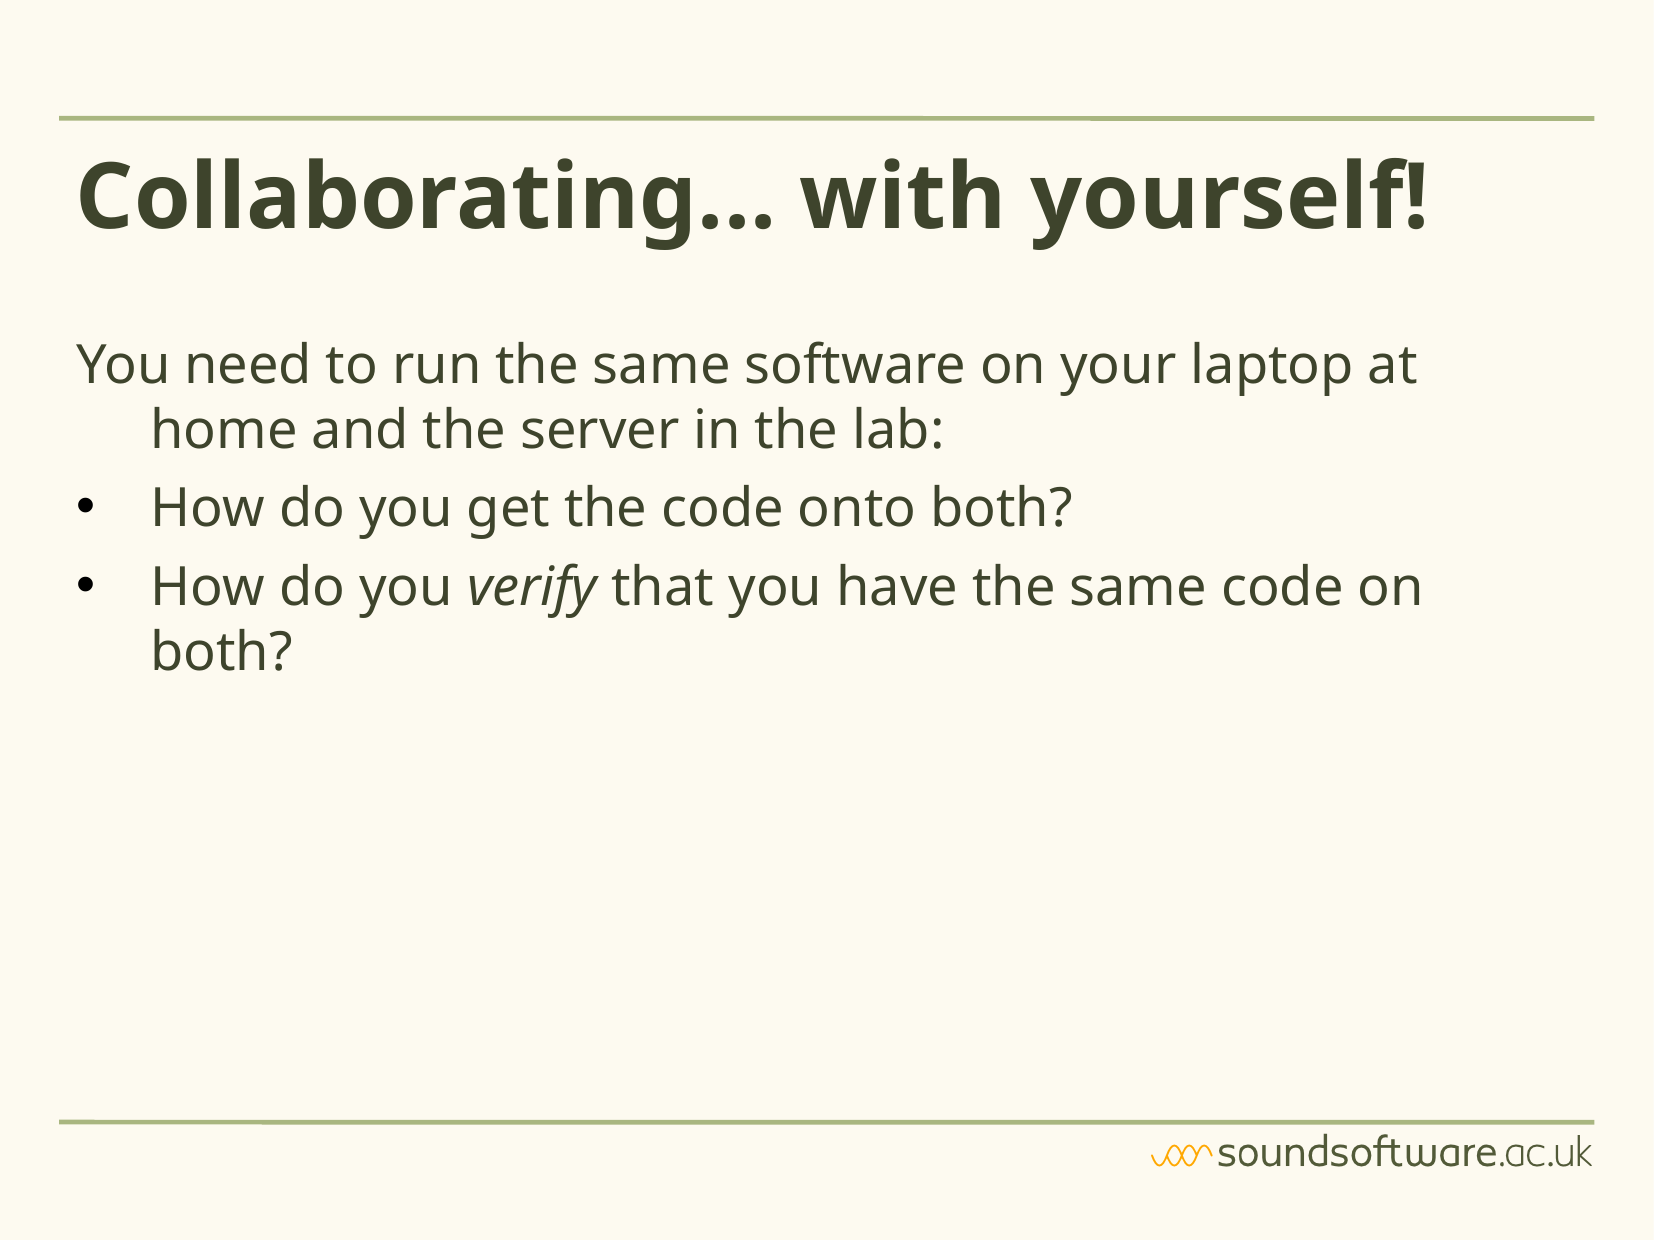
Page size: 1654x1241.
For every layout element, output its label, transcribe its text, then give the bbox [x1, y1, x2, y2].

text_box You need to run the same software on your laptop at home and the server in the lab: How do you get the code onto both? How do you verify that you have the same code on both? [59, 321, 1593, 1139]
picture [1151, 1139, 1592, 1167]
title Collaborating... with yourself! [59, 118, 1593, 265]
